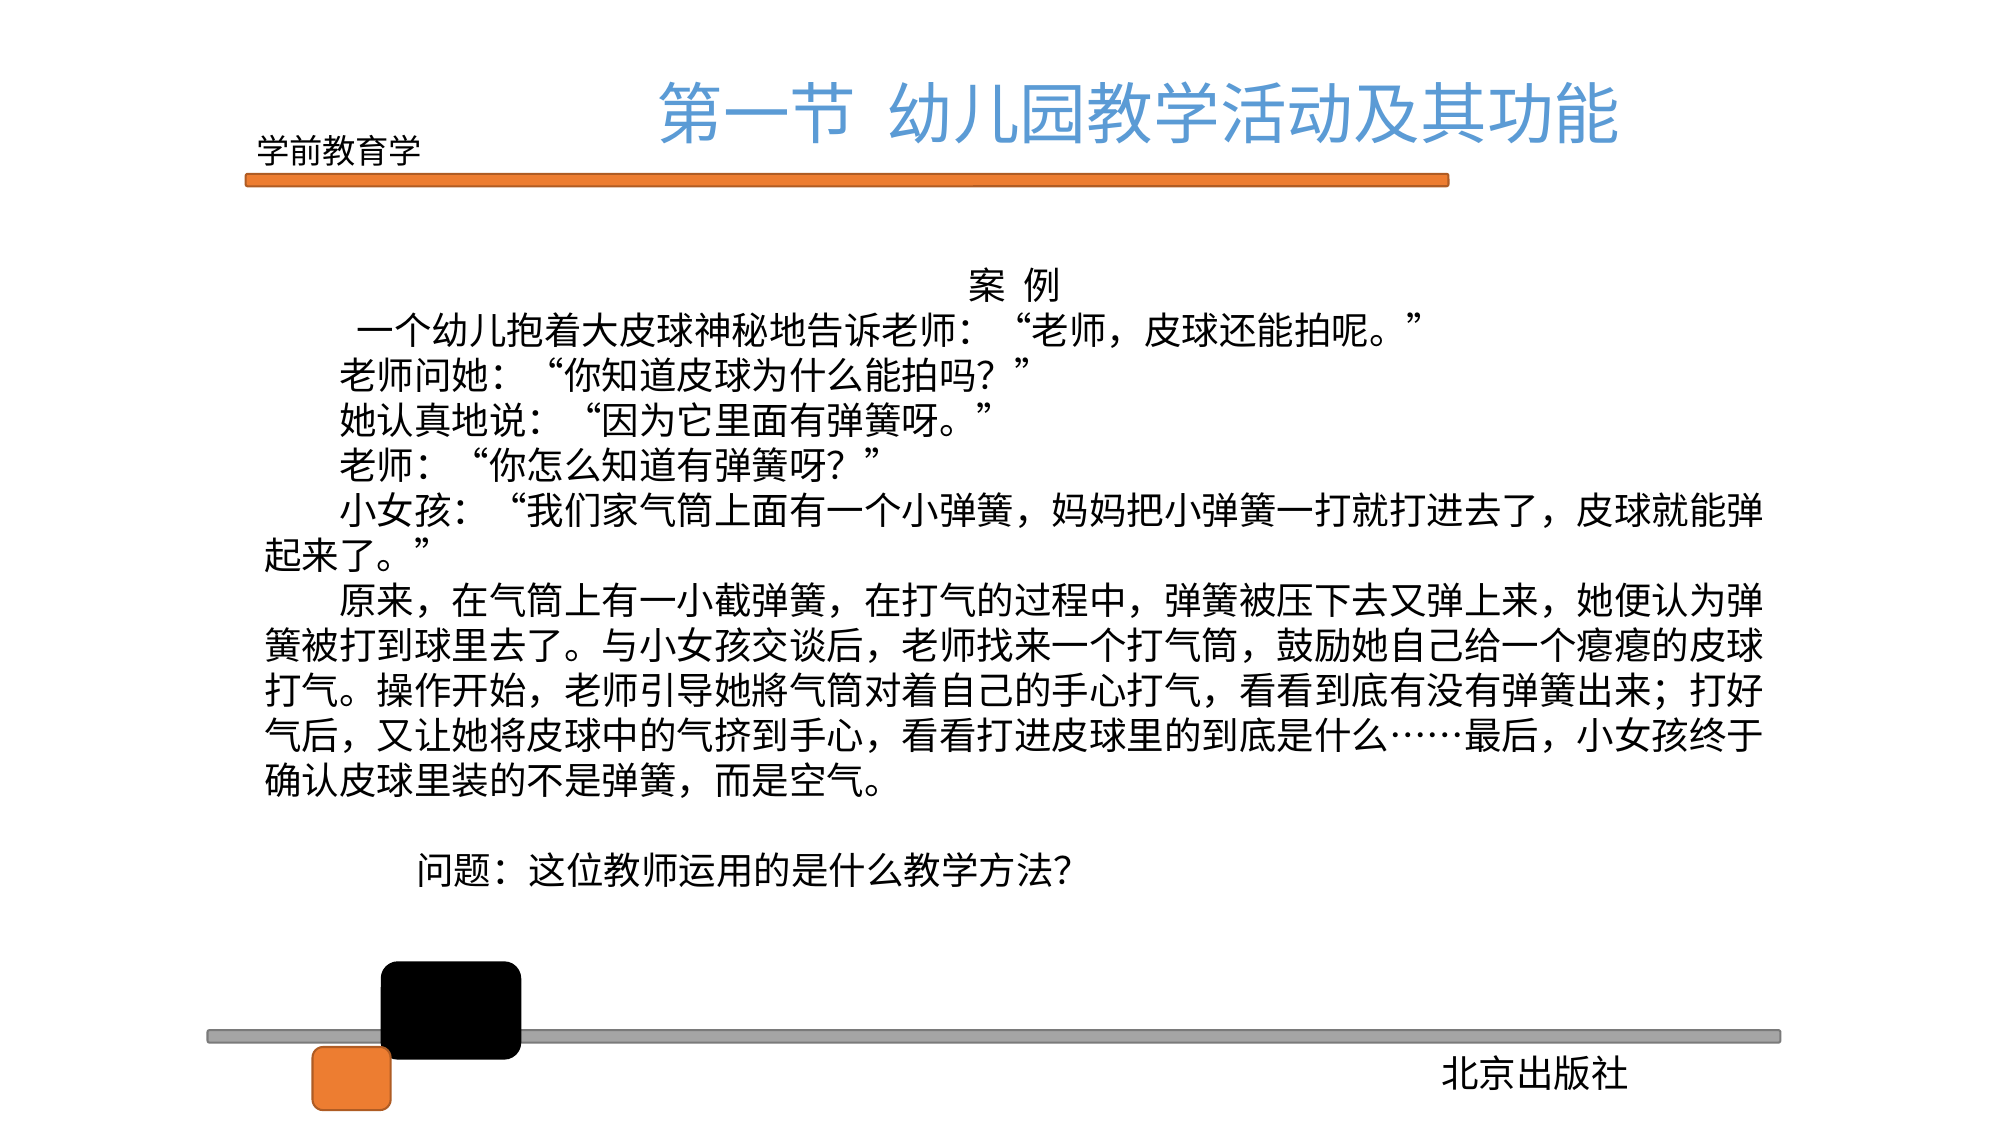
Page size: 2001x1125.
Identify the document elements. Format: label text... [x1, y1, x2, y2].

text_box 第一节 幼儿园教学活动及其功能 [641, 64, 1636, 160]
text_box 案 例 一个幼儿抱着大皮球神秘地告诉老师：“老师，皮球还能拍呢。” 老师问她：“你知道皮球为什么能拍吗？” 她认真地说：“因为它里面有弹簧呀。” 老师：“你怎么知道有弹簧呀？” 小女孩：“我们家气筒上面有一个小弹簧，妈妈把小弹簧一打就打进去了，皮球就能弹起来了。” 原来，在气筒上有一小截弹簧，在打气的过程中，弹簧被压下去又弹上来，她便认为弹簧被打到球里去了。与小女孩交谈后，老师找来一个打气筒，鼓励她自己给一个瘪瘪的皮球打气。操作开始，老师引导她將气筒对着自己的手心打气，看看到底有没有弹簧出来；打好气后，又让她将皮球中的气挤到手心，看看打进皮球里的到底是什么……最后，小女孩终于确认皮球里装的不是弹簧，而是空气。 问题：这位教师运用的是什么教学方法？ [249, 232, 1806, 900]
